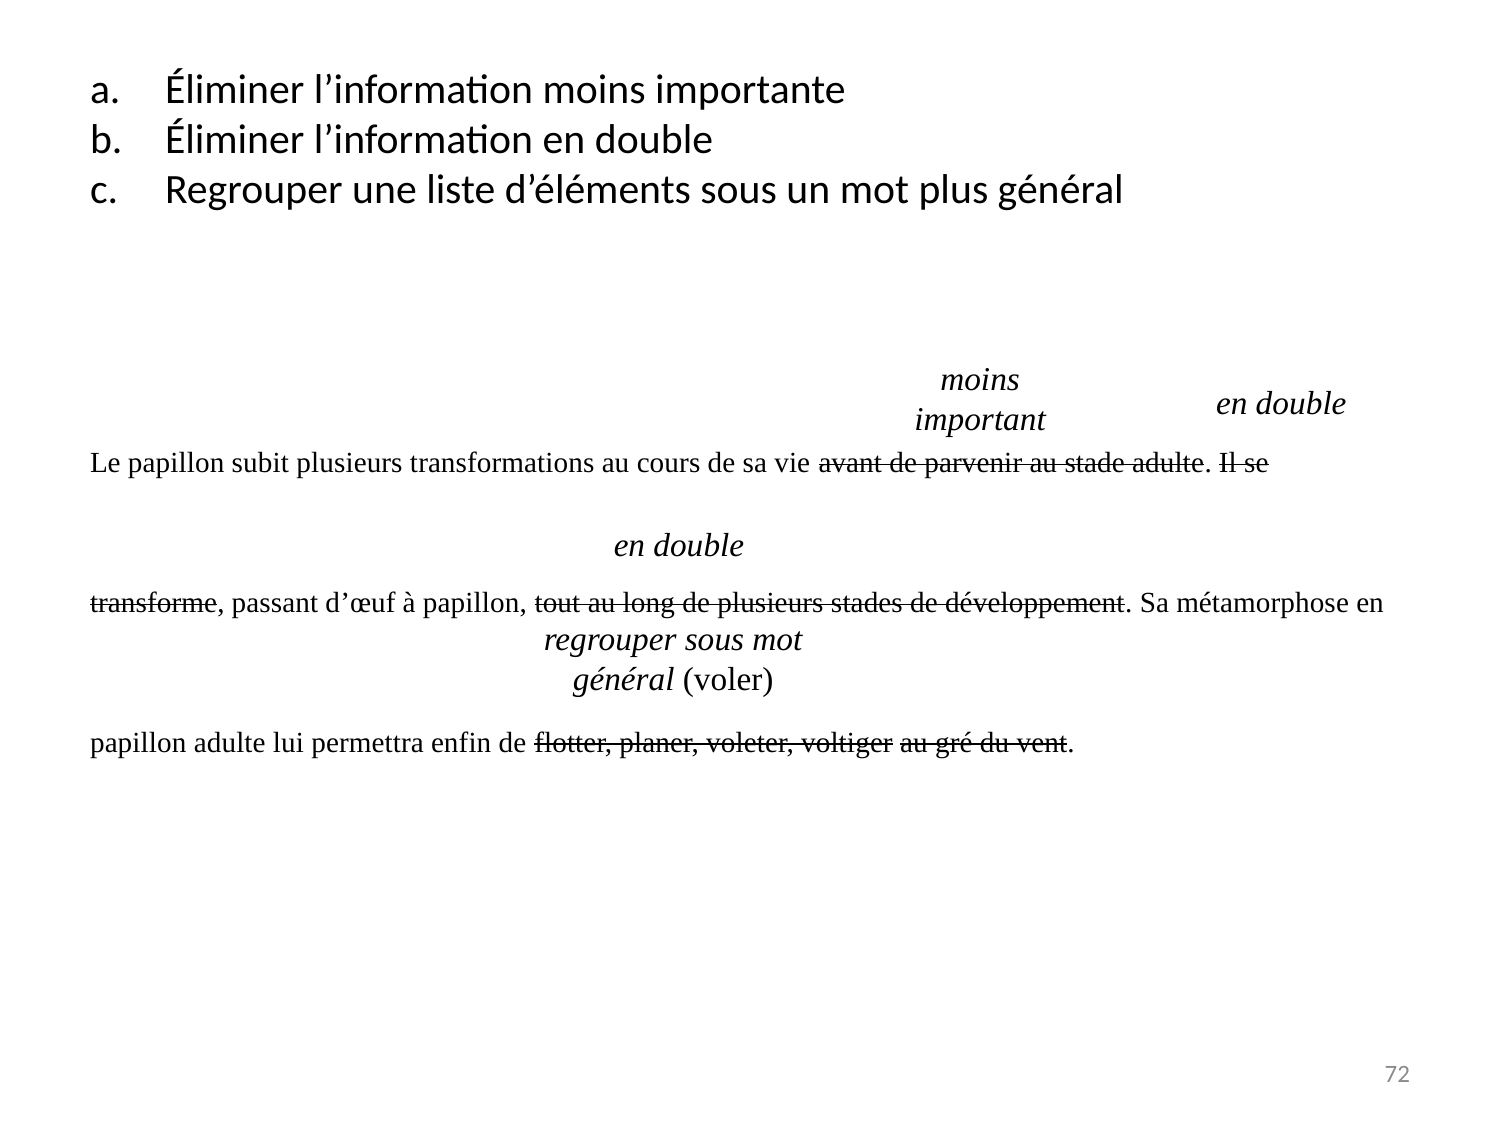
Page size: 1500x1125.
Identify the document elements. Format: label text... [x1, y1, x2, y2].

slide_number 72 [1074, 1042, 1425, 1103]
text_box regrouper sous mot général (voler) [490, 609, 857, 681]
text_box en double [584, 515, 774, 591]
list Éliminer l’information moins importante Éliminer l’information en double Regrouper une liste d’éléments sous un mot plus général Le papillon subit plusieurs transformations au cours de sa vie avant de parvenir au stade adulte. Il se transforme, passant d’œuf à papillon, tout au long de plusieurs stades de développement. Sa métamorphose en papillon adulte lui permettra enfin de flotter, planer, voleter, voltiger au gré du vent. [75, 54, 1424, 1094]
text_box moins important [879, 349, 1081, 431]
text_box en double [1187, 373, 1376, 449]
